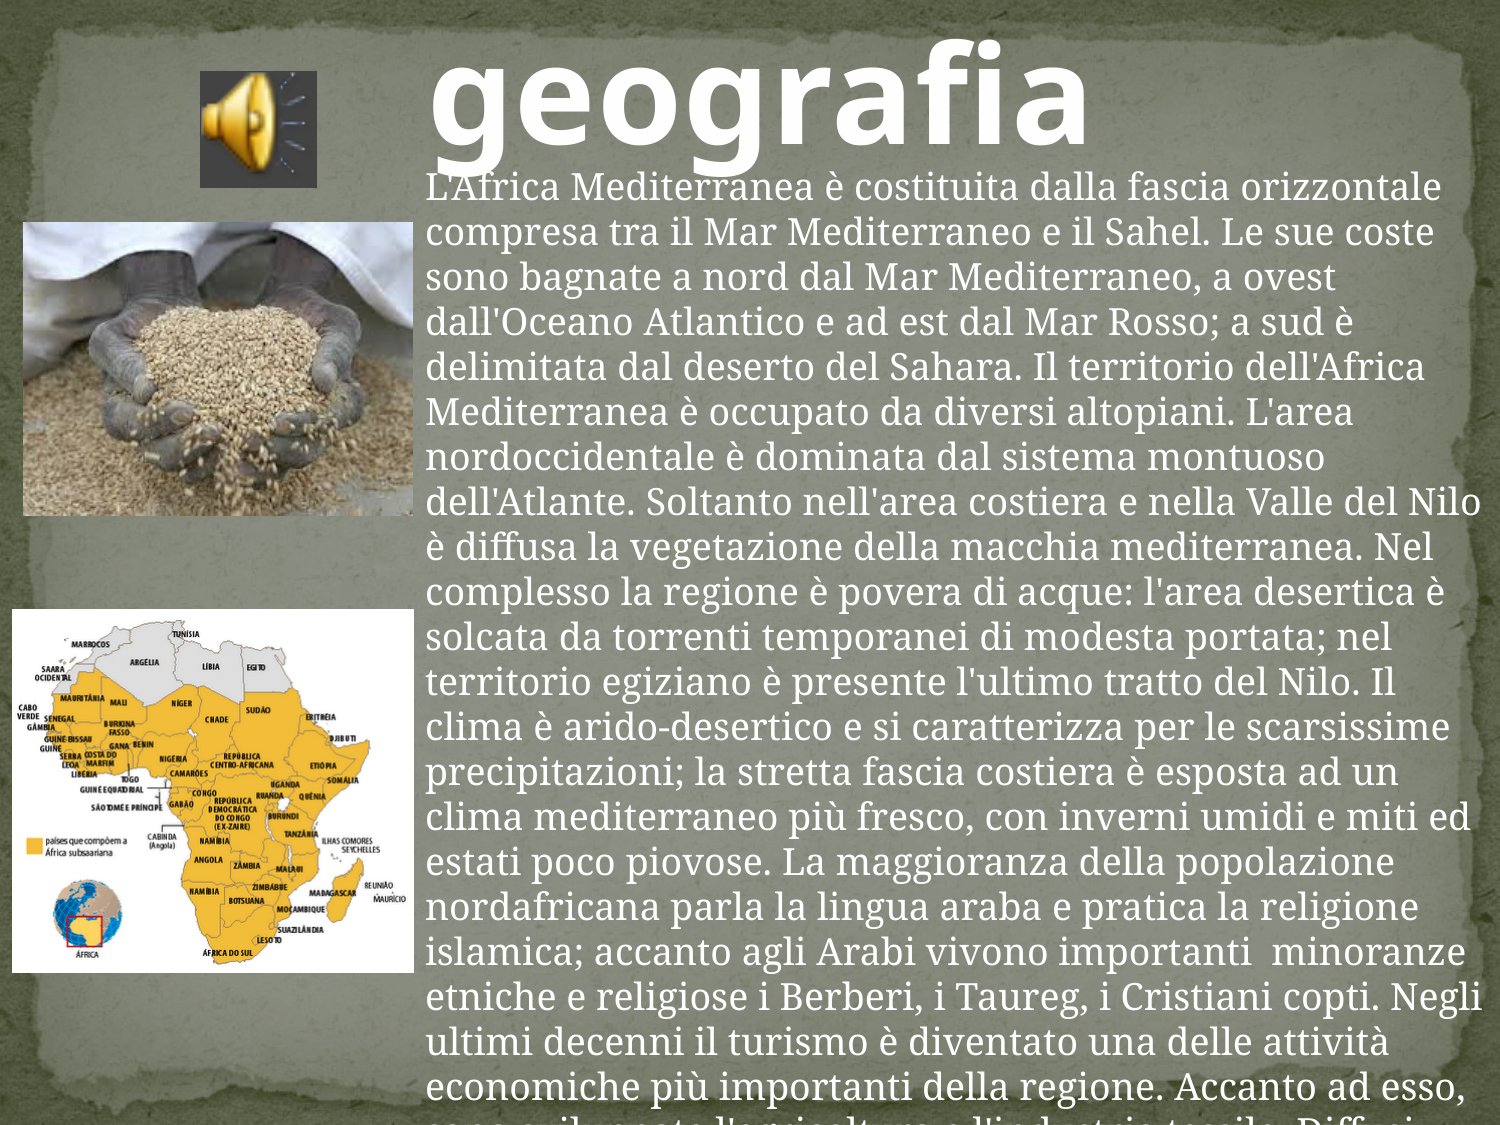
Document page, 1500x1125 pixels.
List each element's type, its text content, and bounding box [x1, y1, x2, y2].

picture [12, 609, 414, 973]
picture [23, 222, 413, 516]
text_box geografia [412, 0, 1111, 155]
picture [200, 71, 318, 189]
text_box L'Africa Mediterranea è costituita dalla fascia orizzontale compresa tra il Mar Mediterraneo e il Sahel. Le sue coste sono bagnate a nord dal Mar Mediterraneo, a ovest dall'Oceano Atlantico e ad est dal Mar Rosso; a sud è delimitata dal deserto del Sahara. Il territorio dell'Africa Mediterranea è occupato da diversi altopiani. L'area nordoccidentale è dominata dal sistema montuoso dell'Atlante. Soltanto nell'area costiera e nella Valle del Nilo è diffusa la vegetazione della macchia mediterranea. Nel complesso la regione è povera di acque: l'area desertica è solcata da torrenti temporanei di modesta portata; nel territorio egiziano è presente l'ultimo tratto del Nilo. Il clima è arido-desertico e si caratterizza per le scarsissime precipitazioni; la stretta fascia costiera è esposta ad un clima mediterraneo più fresco, con inverni umidi e miti ed estati poco piovose. La maggioranza della popolazione nordafricana parla la lingua araba e pratica la religione islamica; accanto agli Arabi vivono importanti minoranze etniche e religiose i Berberi, i Taureg, i Cristiani copti. Negli ultimi decenni il turismo è diventato una delle attività economiche più importanti della regione. Accanto ad esso, sono sviluppate l'agricoltura e l'industria tessile. Diffusi sono l'allevamento, l'artigianato e il commercio. [410, 155, 1500, 1125]
